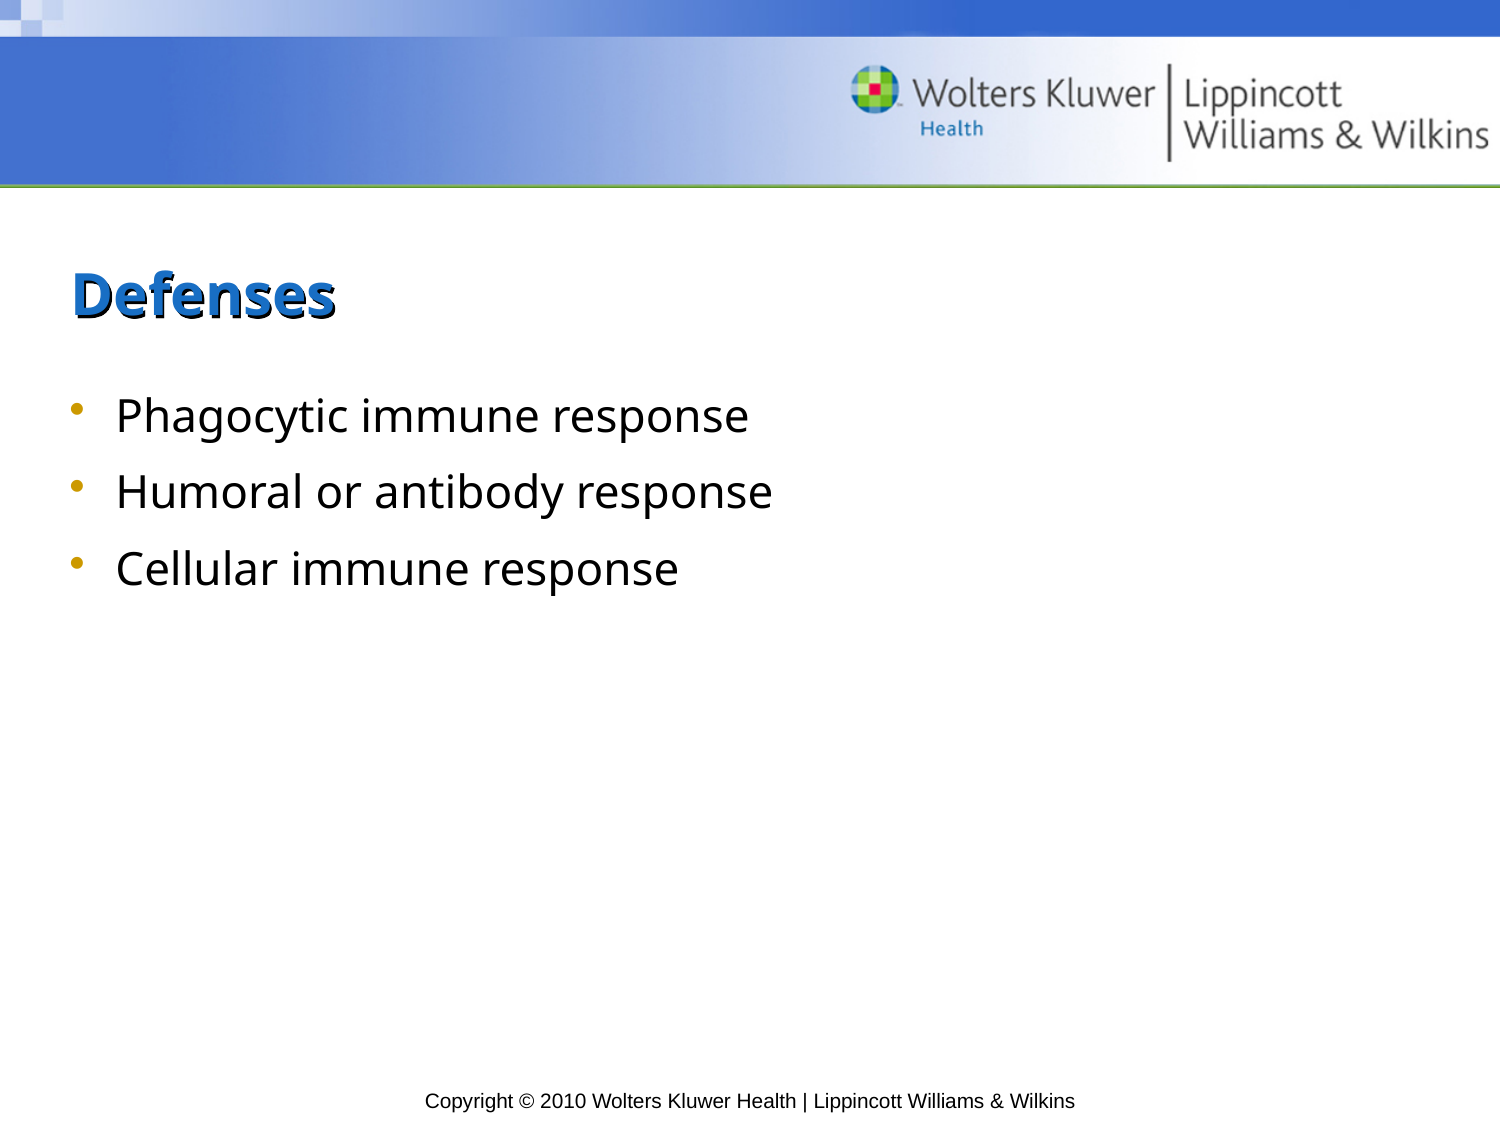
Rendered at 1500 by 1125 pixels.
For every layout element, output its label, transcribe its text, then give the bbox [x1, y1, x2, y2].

title Defenses [70, 264, 1470, 329]
picture [0, 0, 1500, 188]
list Phagocytic immune response Humoral or antibody response Cellular immune response [53, 384, 1468, 1088]
